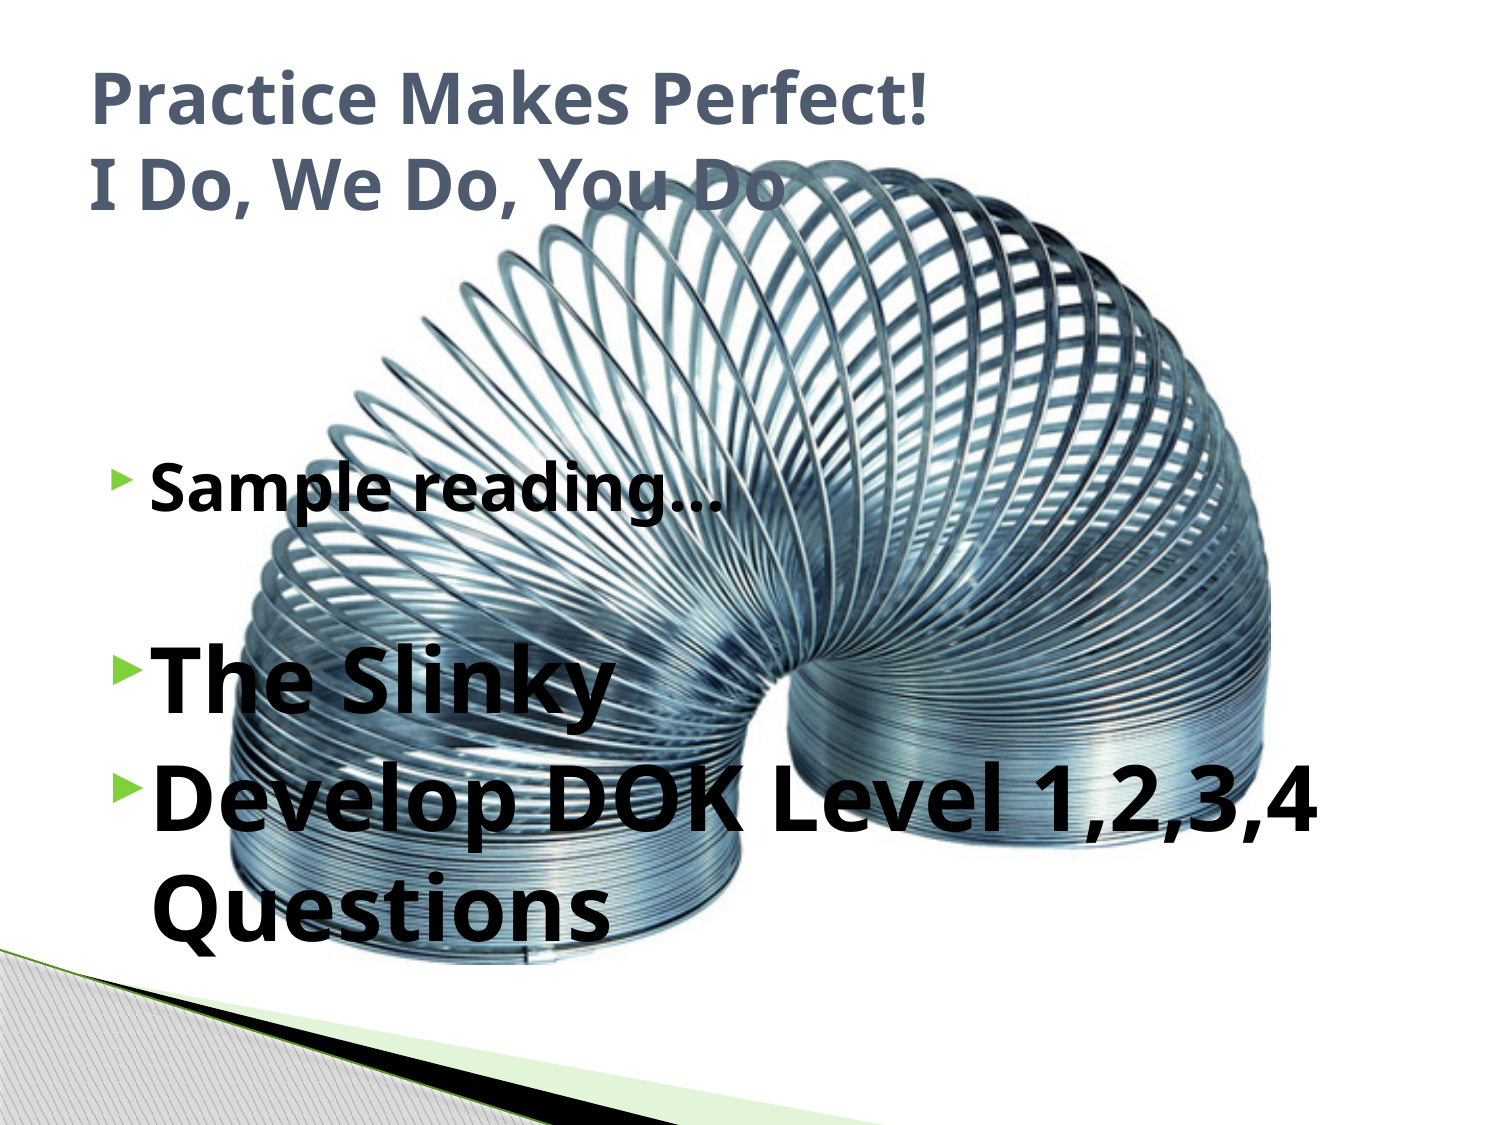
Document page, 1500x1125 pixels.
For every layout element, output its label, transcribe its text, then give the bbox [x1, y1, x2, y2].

title Practice Makes Perfect! I Do, We Do, You Do [75, 45, 1425, 233]
list Sample reading… The Slinky Develop DOK Level 1,2,3,4 Questions [75, 437, 1425, 1005]
picture [228, 160, 1272, 965]
